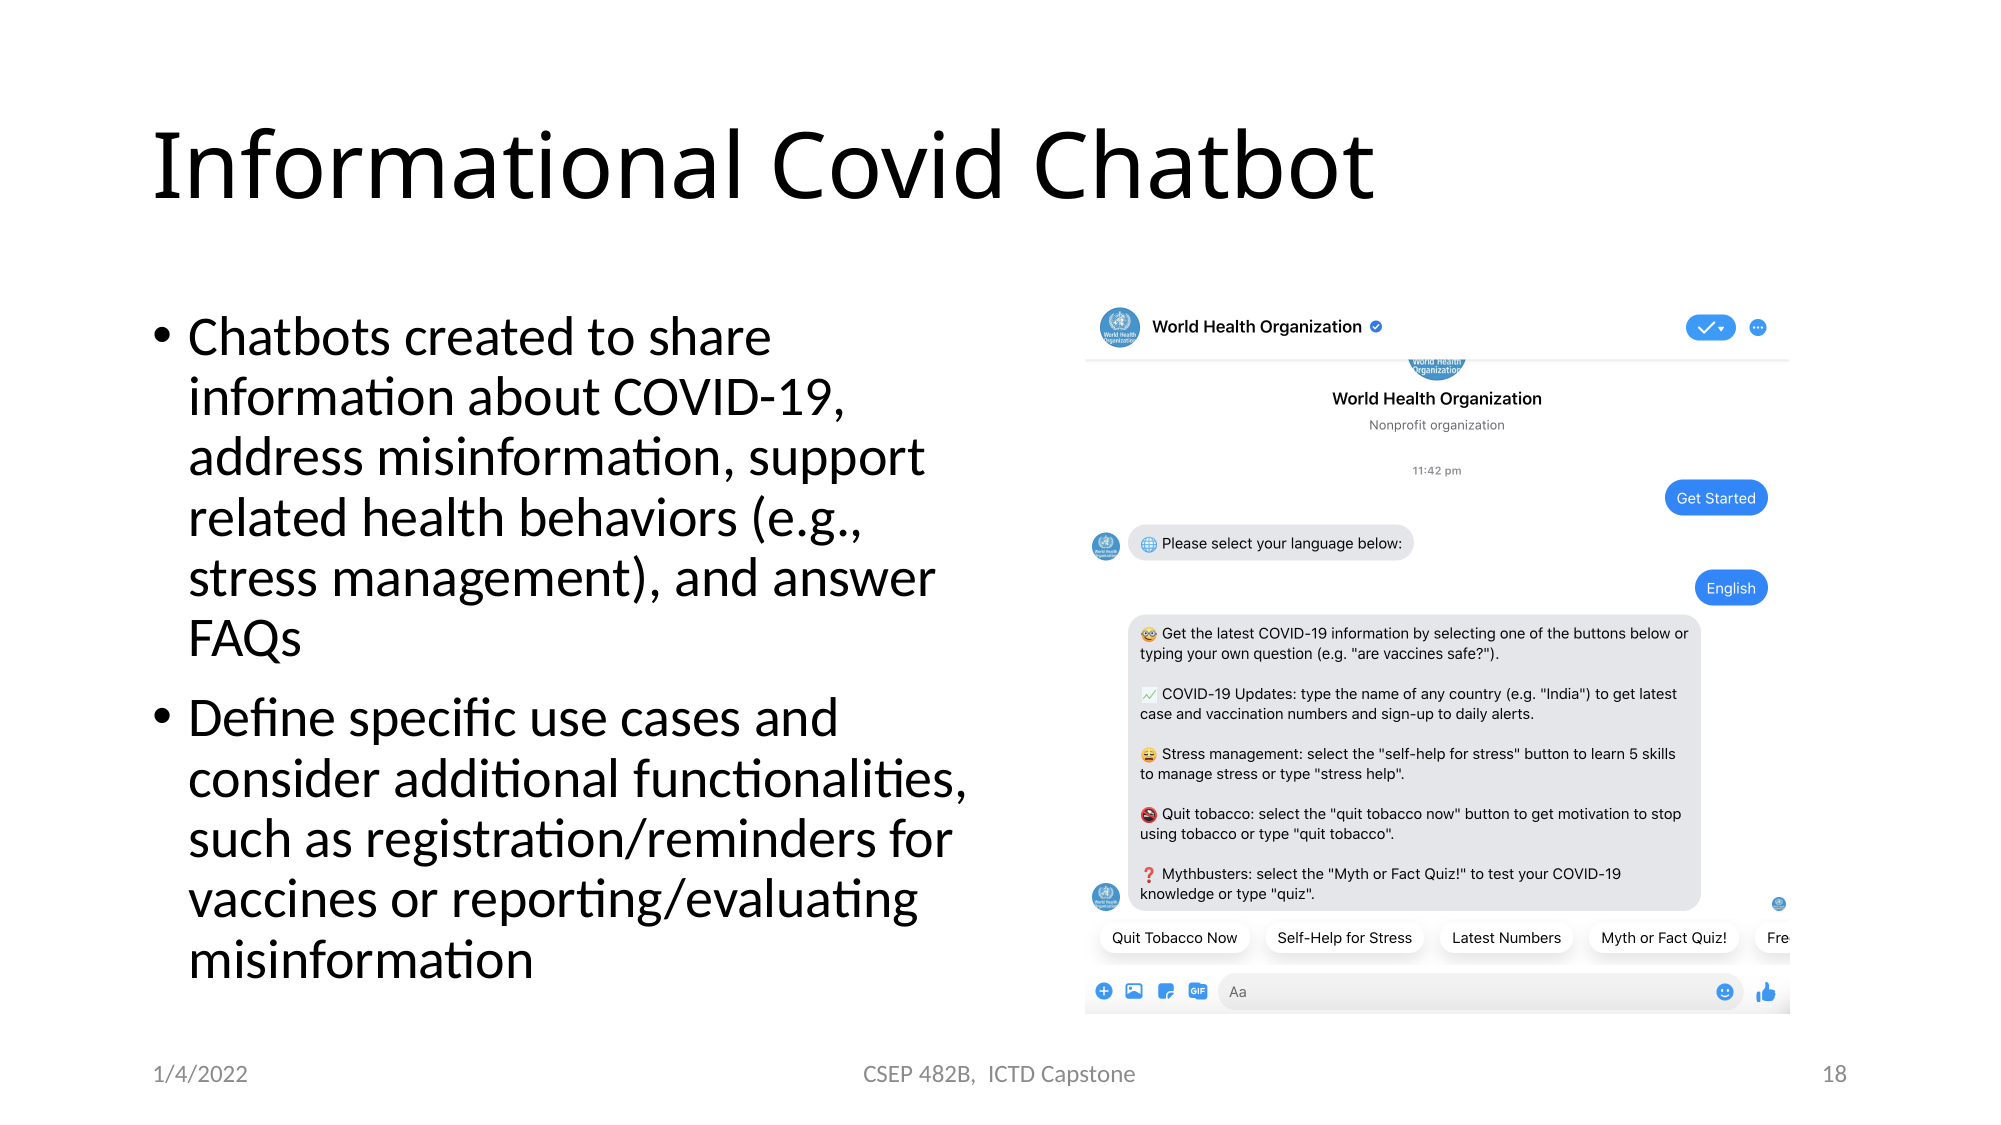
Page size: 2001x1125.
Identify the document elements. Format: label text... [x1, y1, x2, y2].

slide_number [137, 1042, 588, 1103]
title Informational Covid Chatbot [137, 59, 1863, 278]
footer CSEP 482B, ICTD Capstone [662, 1042, 1338, 1103]
list Chatbots created to share information about COVID-19, address misinformation, support related health behaviors (e.g., stress management), and answer FAQs Define specific use cases and consider additional functionalities, such as registration/reminders for vaccines or reporting/evaluating misinformation [137, 299, 988, 1014]
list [1085, 299, 1790, 1014]
slide_number 18 [1412, 1042, 1863, 1103]
